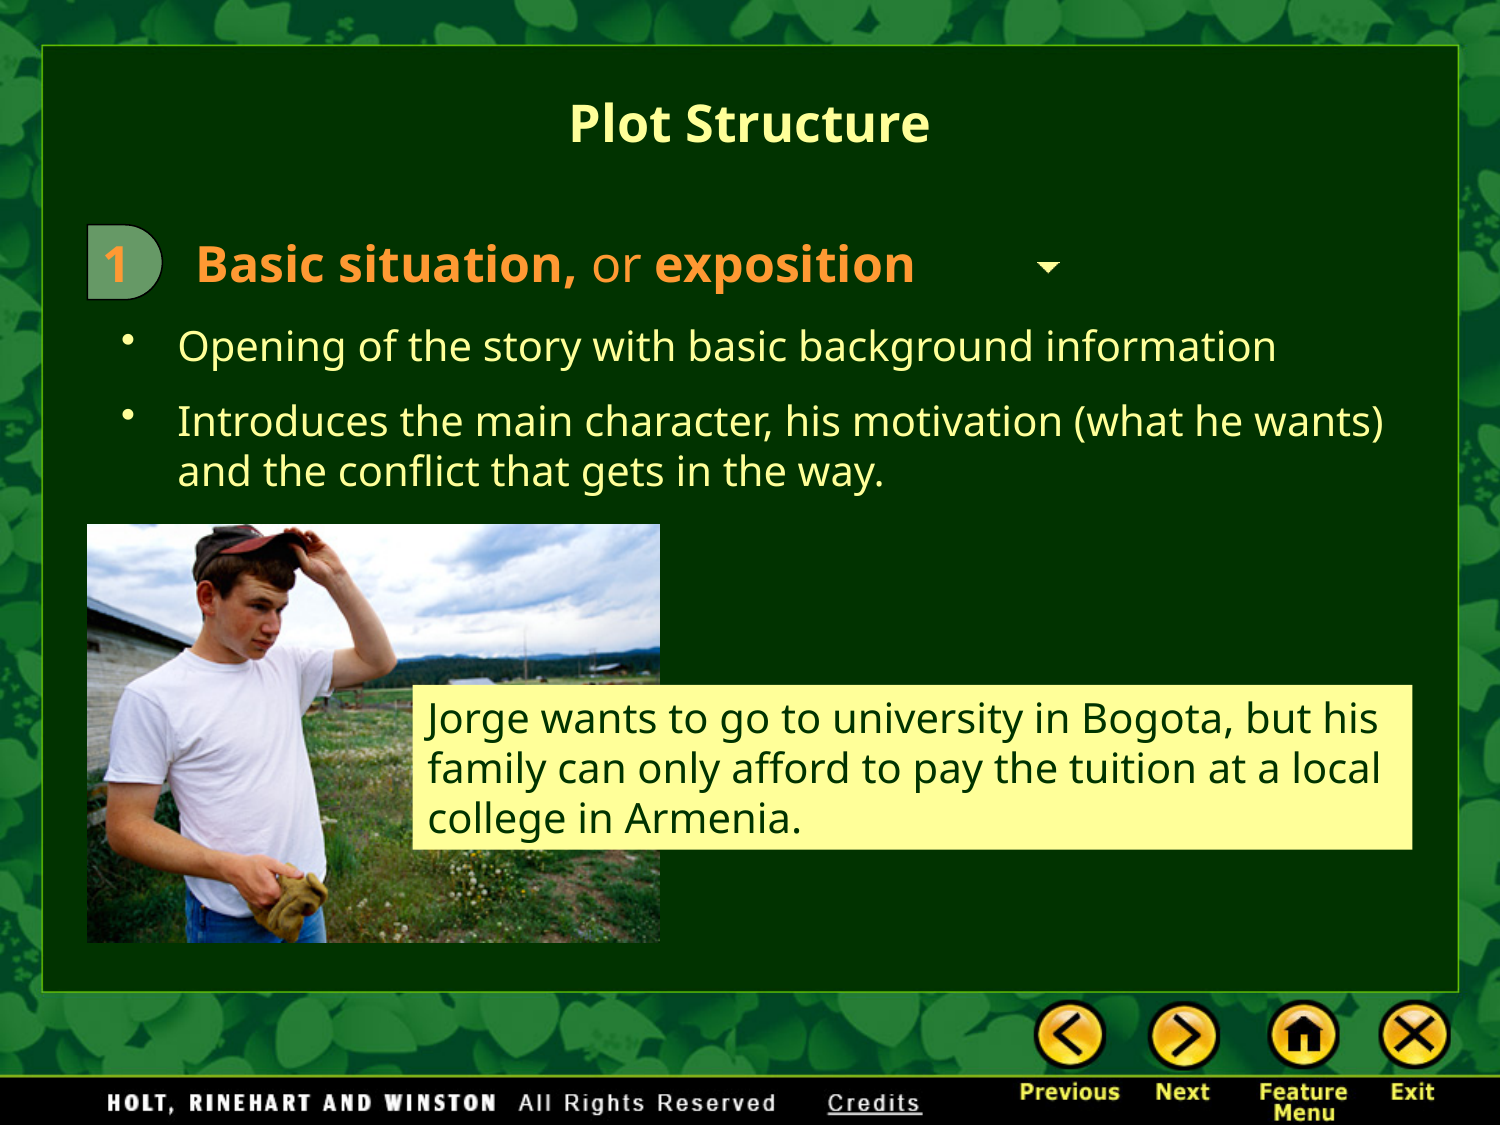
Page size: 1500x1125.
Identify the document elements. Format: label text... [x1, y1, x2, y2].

text_box Introduces the main character, his motivation (what he wants) and the conflict that gets in the way. [87, 387, 1413, 588]
text_box Jorge wants to go to university in Bogota, but his family can only afford to pay the tuition at a local college in Armenia. [663, 684, 1413, 850]
text_box 1 Basic situation, or exposition [87, 224, 1413, 300]
picture [0, 0, 1500, 1125]
text_box Opening of the story with basic background information [87, 312, 1413, 378]
title Plot Structure [74, 56, 1426, 188]
